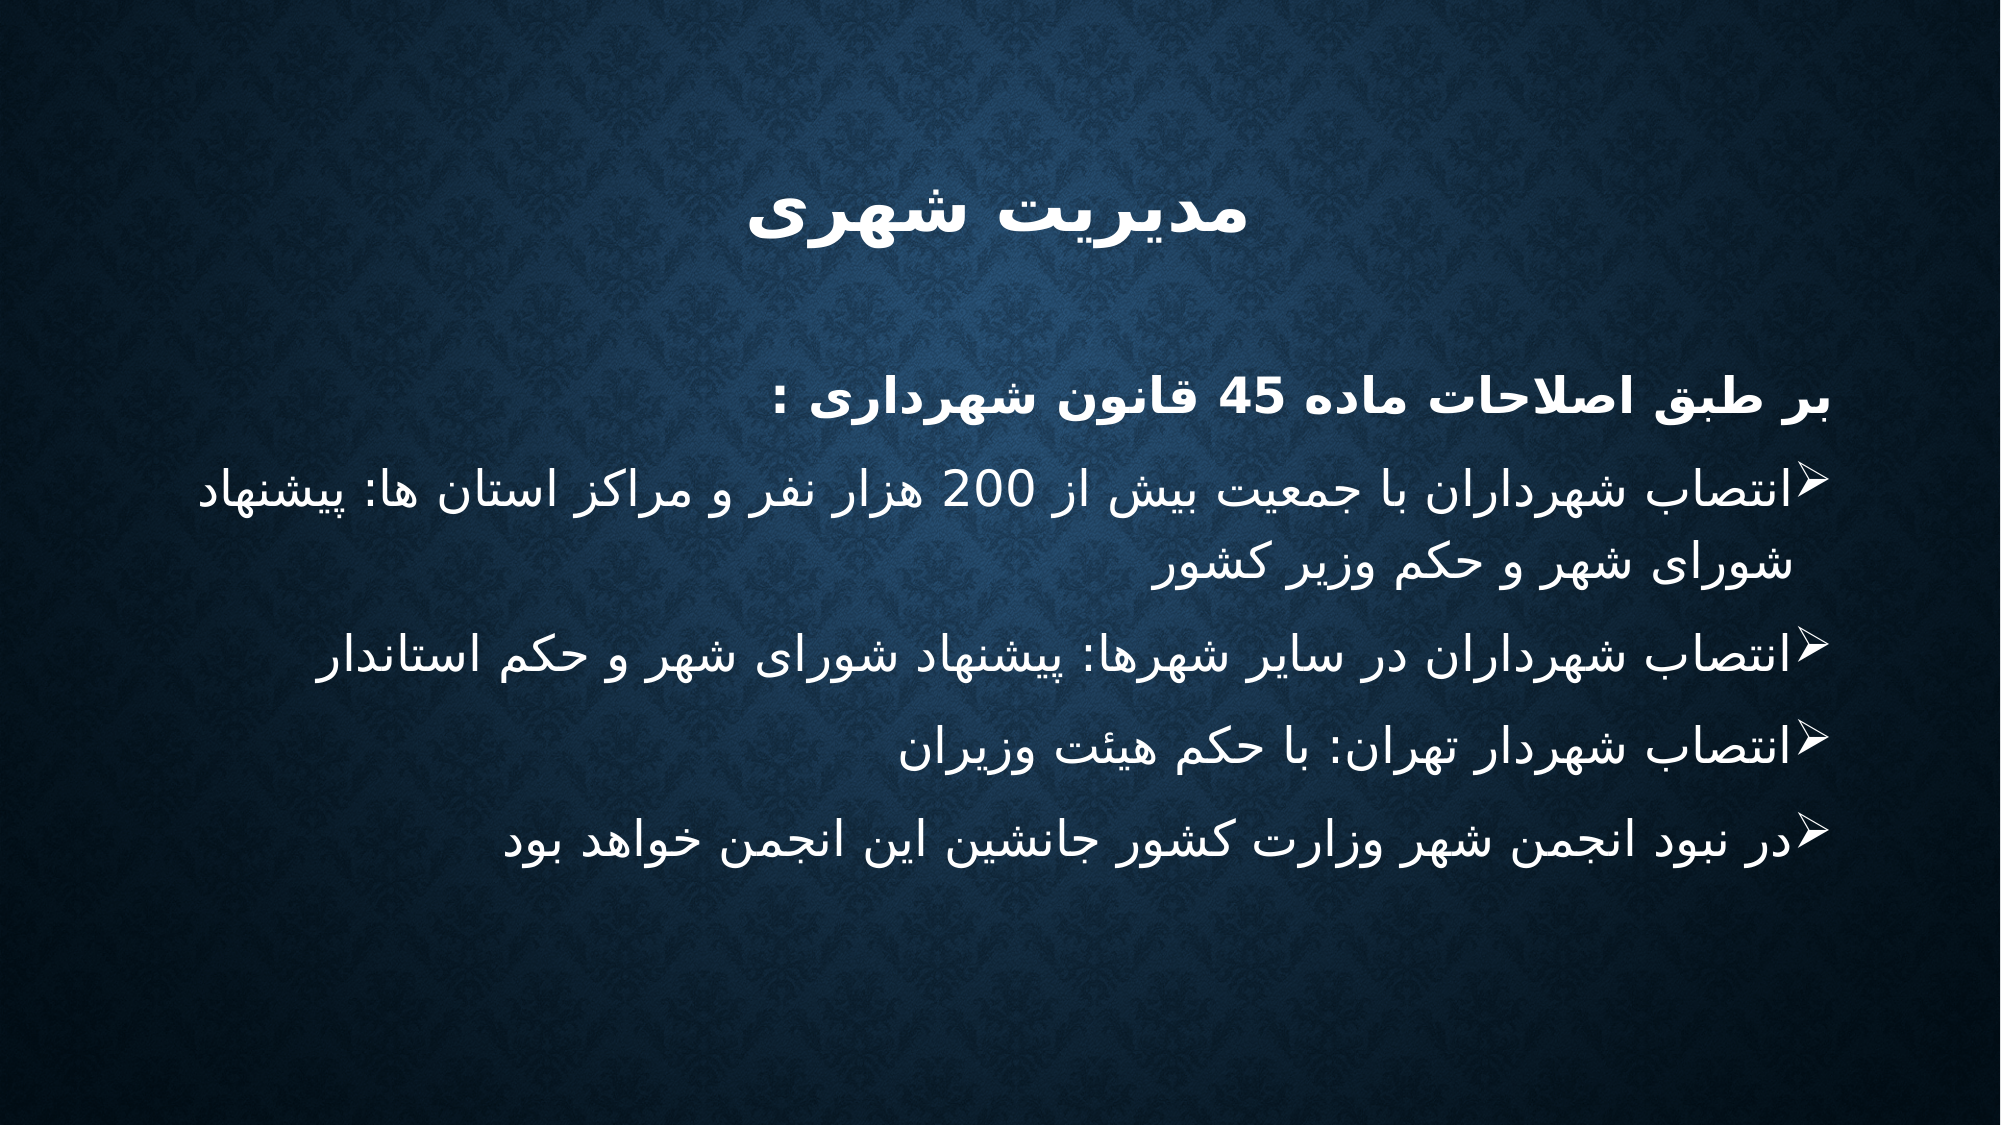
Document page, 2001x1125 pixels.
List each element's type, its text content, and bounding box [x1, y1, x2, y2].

title مدیریت شهری [149, 99, 1849, 318]
list بر طبق اصلاحات ماده 45 قانون شهرداری : انتصاب شهرداران با جمعیت بیش از 200 هزار نفر و مراکز استان ها: پیشنهاد شورای شهر و حکم وزیر کشور انتصاب شهرداران در سایر شهرها: پیشنهاد شورای شهر و حکم استاندار انتصاب شهردار تهران: با حکم هیئت وزیران در نبود انجمن شهر وزارت کشور جانشین این انجمن خواهد بود [149, 343, 1849, 950]
